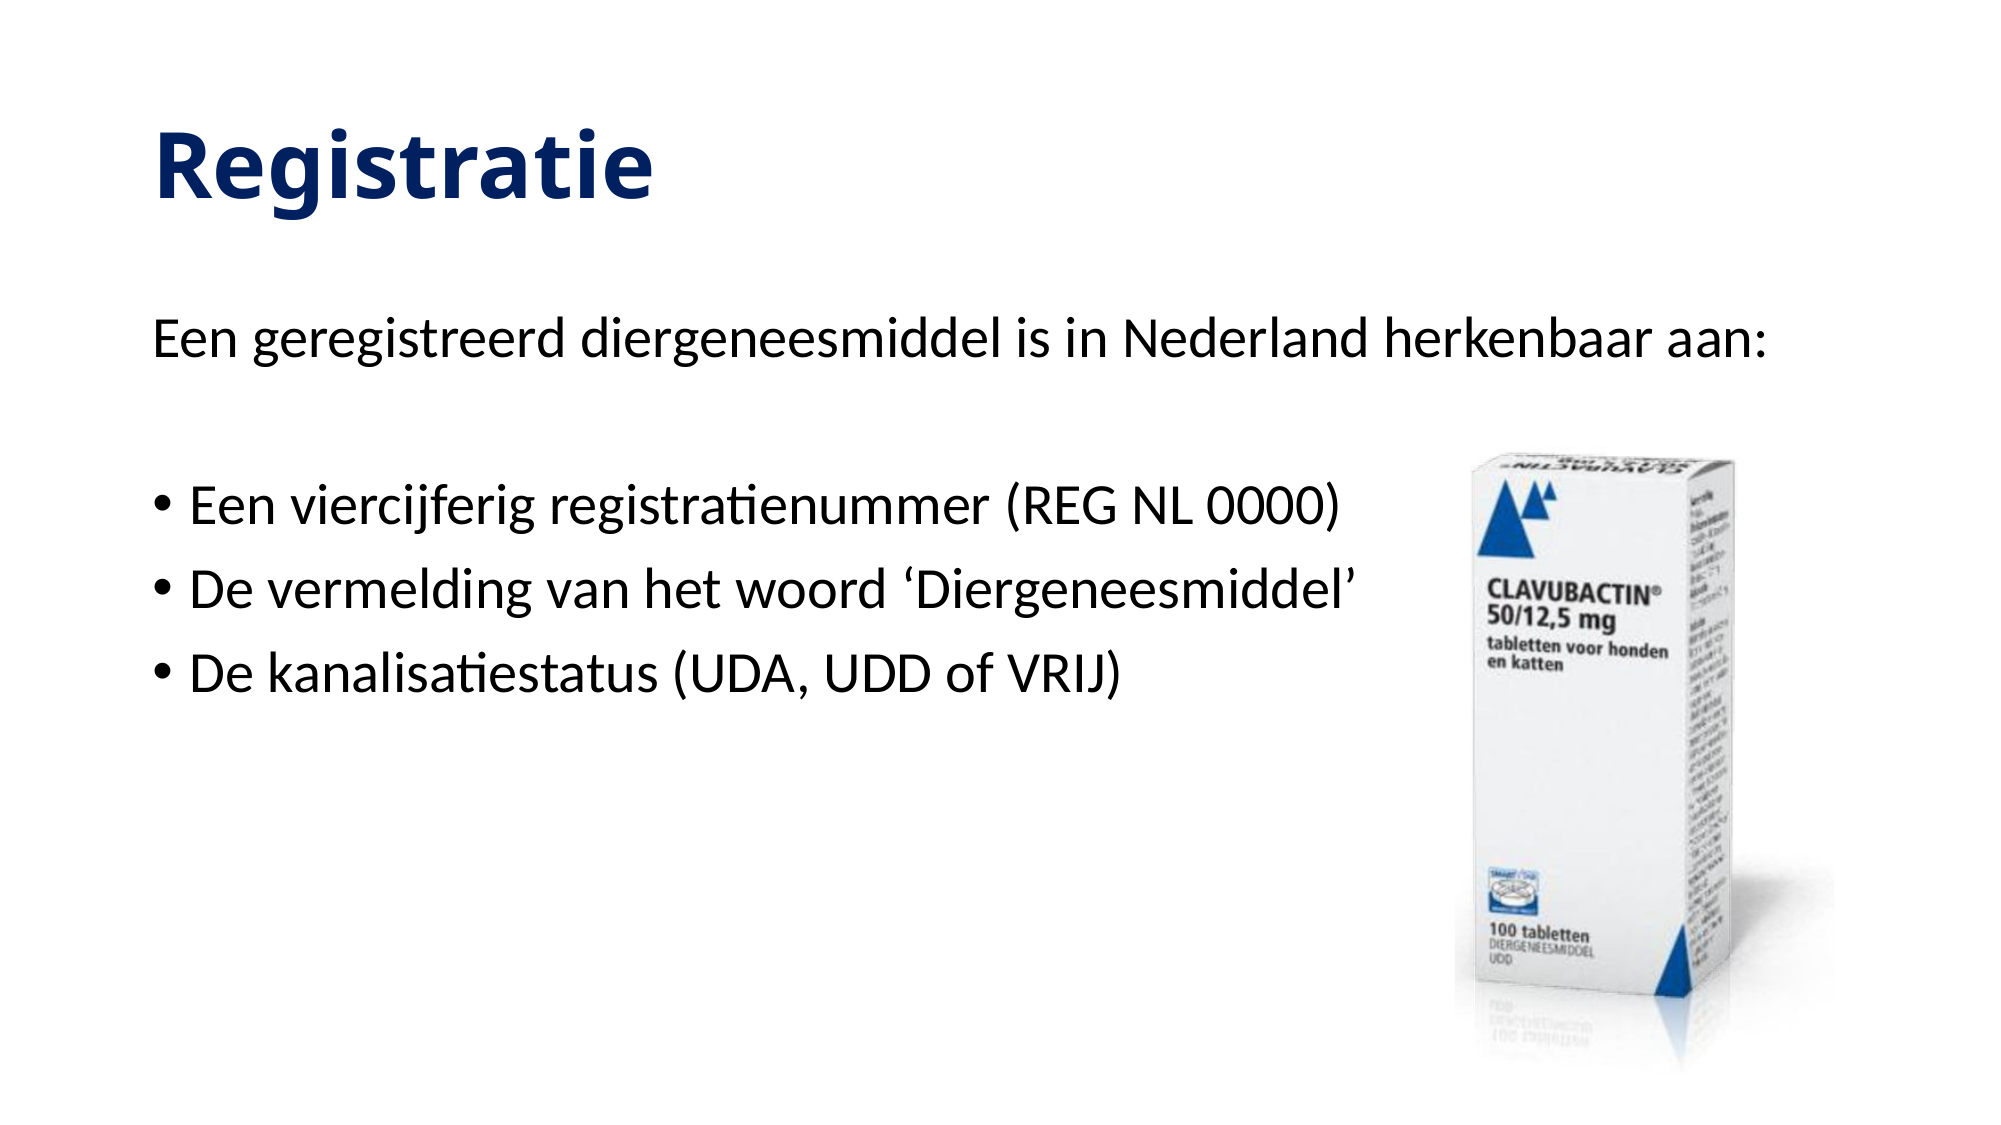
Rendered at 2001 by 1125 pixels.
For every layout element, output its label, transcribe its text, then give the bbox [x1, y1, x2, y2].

list Een geregistreerd diergeneesmiddel is in Nederland herkenbaar aan: Een viercijferig registratienummer (REG NL 0000) De vermelding van het woord ‘Diergeneesmiddel’ De kanalisatiestatus (UDA, UDD of VRIJ) [137, 299, 1863, 1014]
title Registratie [137, 59, 1863, 278]
picture [1454, 434, 1835, 1076]
